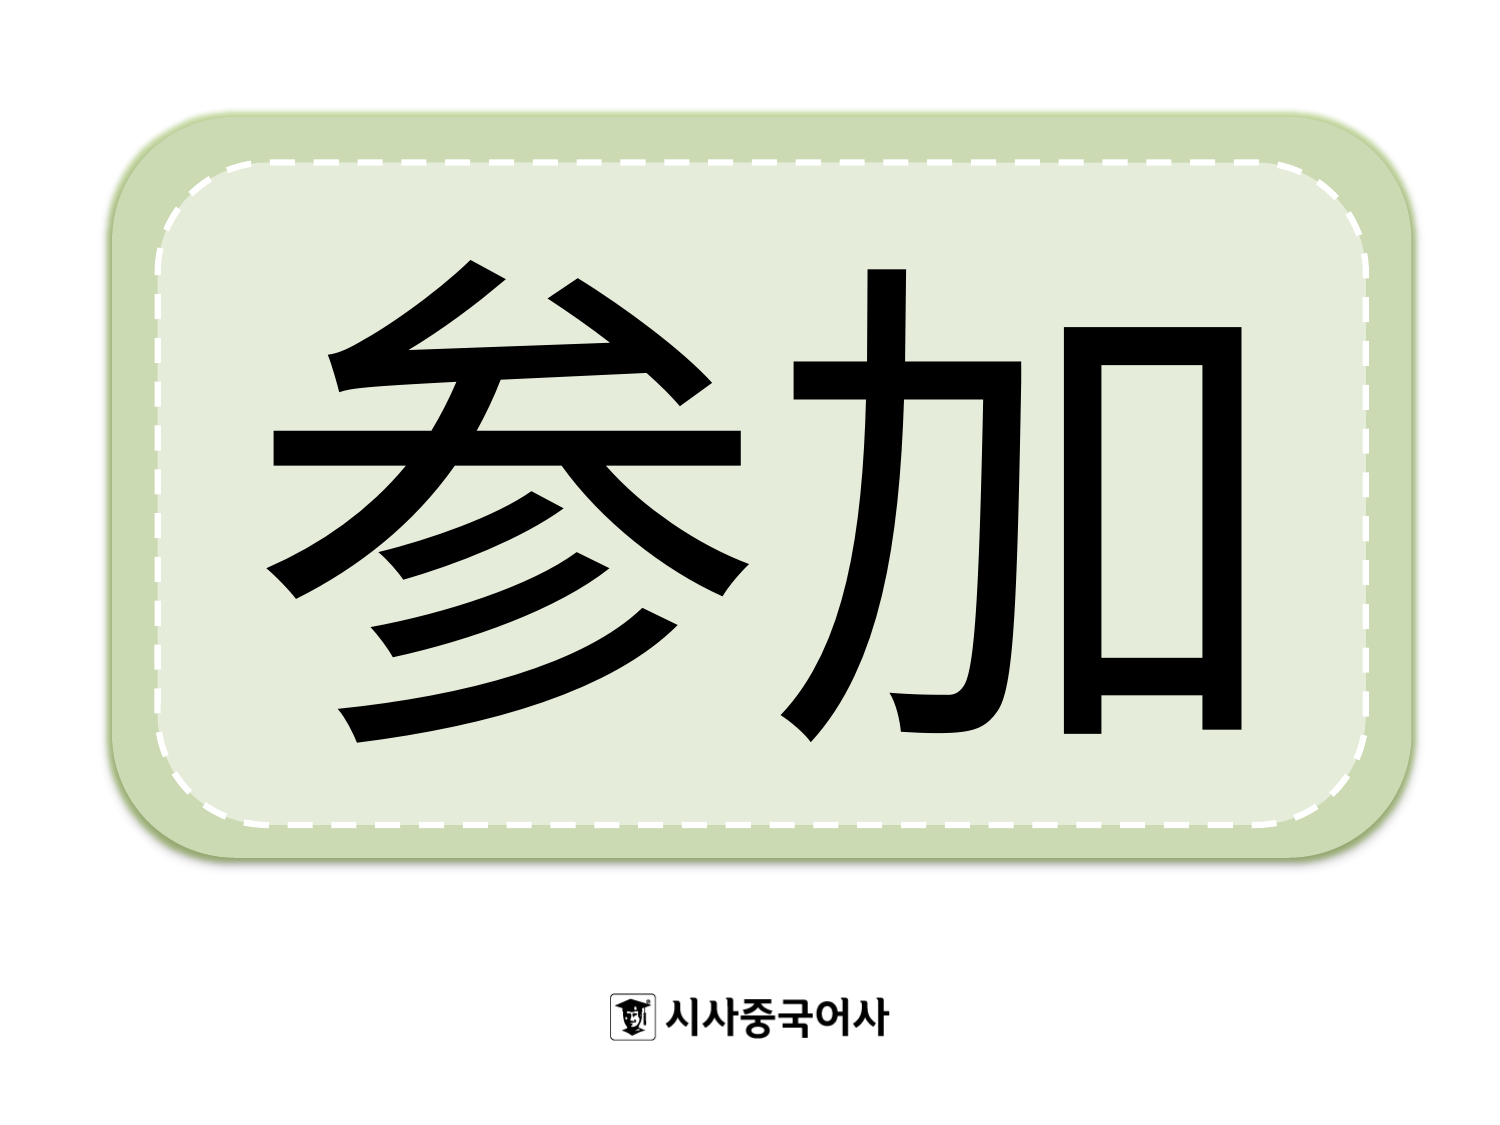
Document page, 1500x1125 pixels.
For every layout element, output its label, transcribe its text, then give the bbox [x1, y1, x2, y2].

text_box 参加 [162, 160, 1371, 824]
picture [602, 987, 898, 1047]
